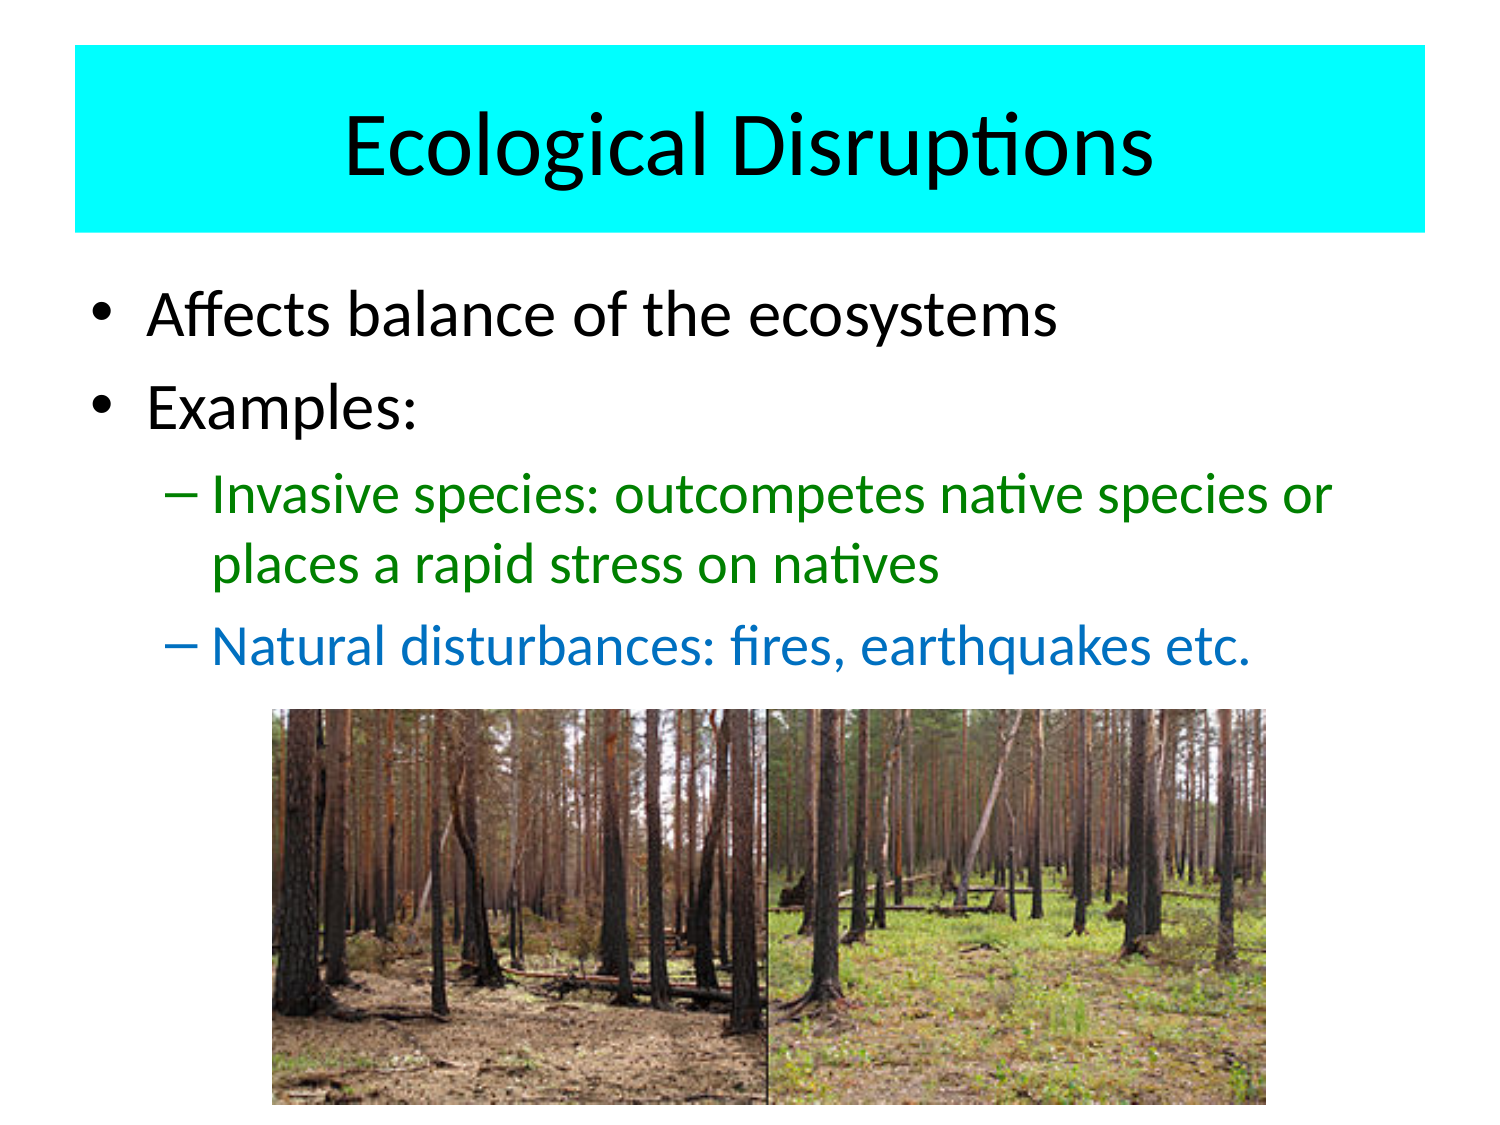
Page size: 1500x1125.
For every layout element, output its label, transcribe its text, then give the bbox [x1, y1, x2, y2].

title Ecological Disruptions [75, 45, 1425, 233]
list Affects balance of the ecosystems Examples: Invasive species: outcompetes native species or places a rapid stress on natives Natural disturbances: fires, earthquakes etc. [75, 262, 1425, 1005]
picture [271, 709, 1267, 1105]
